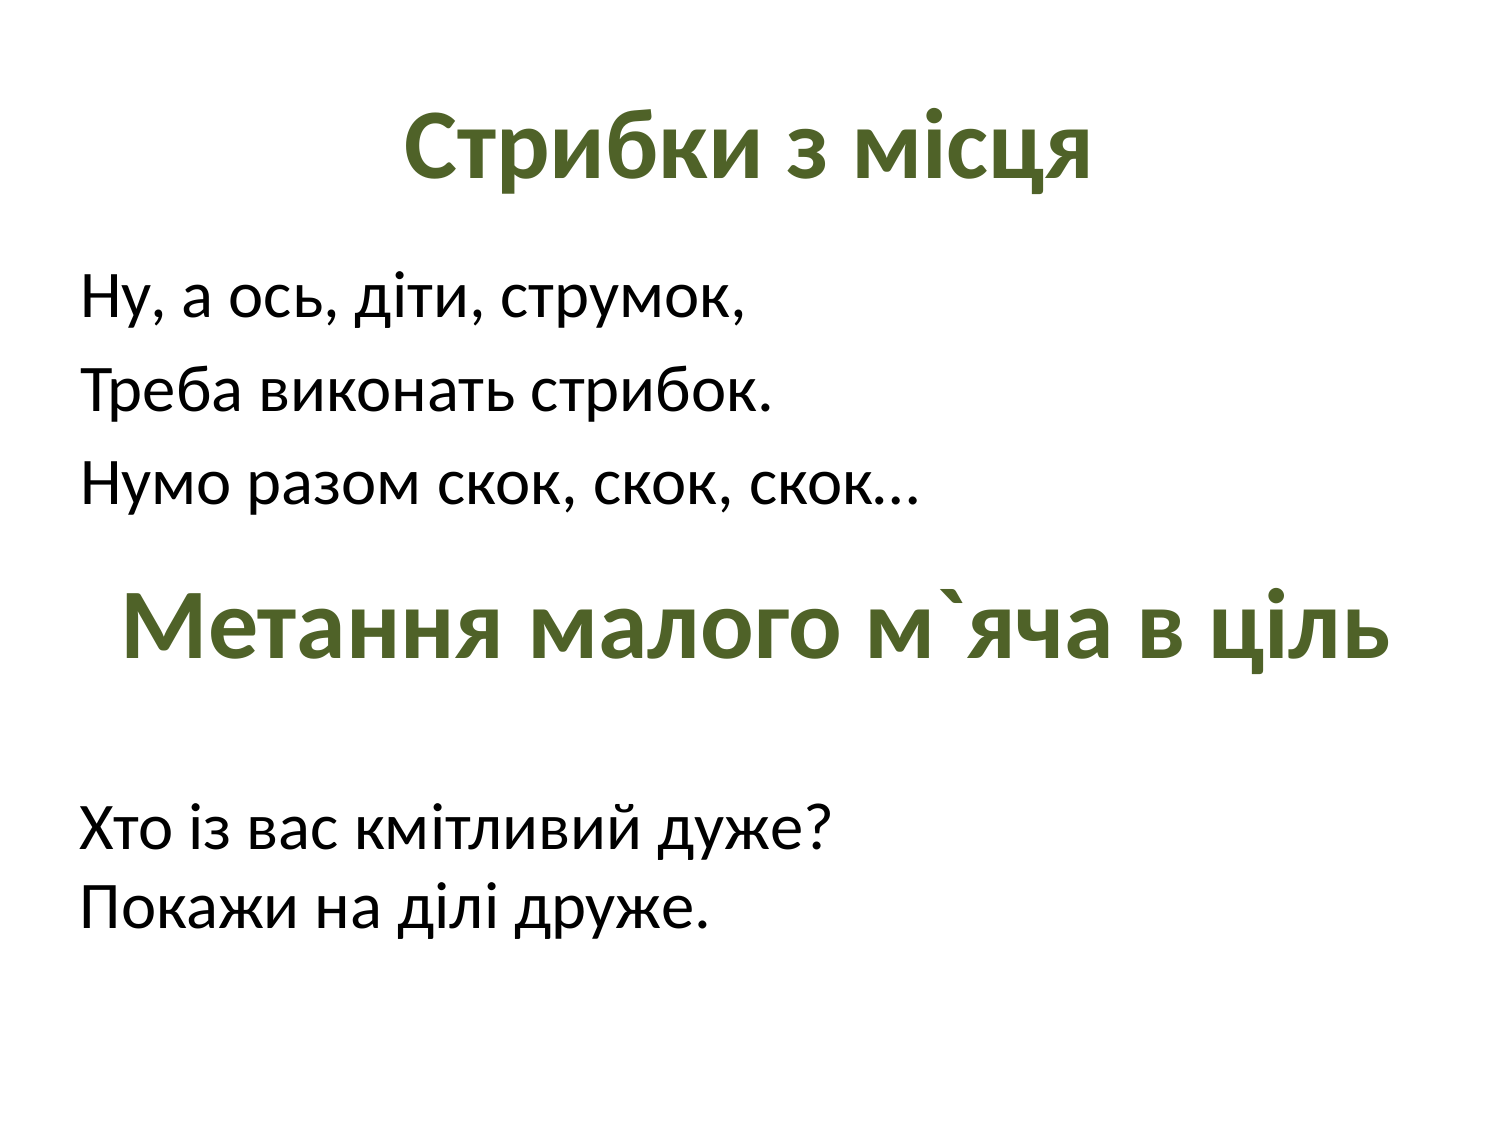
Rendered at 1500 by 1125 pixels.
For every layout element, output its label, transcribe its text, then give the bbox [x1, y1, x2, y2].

text_box Метання малого м`яча в ціль [64, 550, 1447, 686]
title Стрибки з місця [75, 45, 1425, 233]
list Ну, а ось, діти, струмок, Треба виконать стрибок. Нумо разом скок, скок, скок… [64, 243, 1415, 550]
text_box Хто із вас кмітливий дуже? Покажи на ділі друже. [64, 775, 1258, 950]
